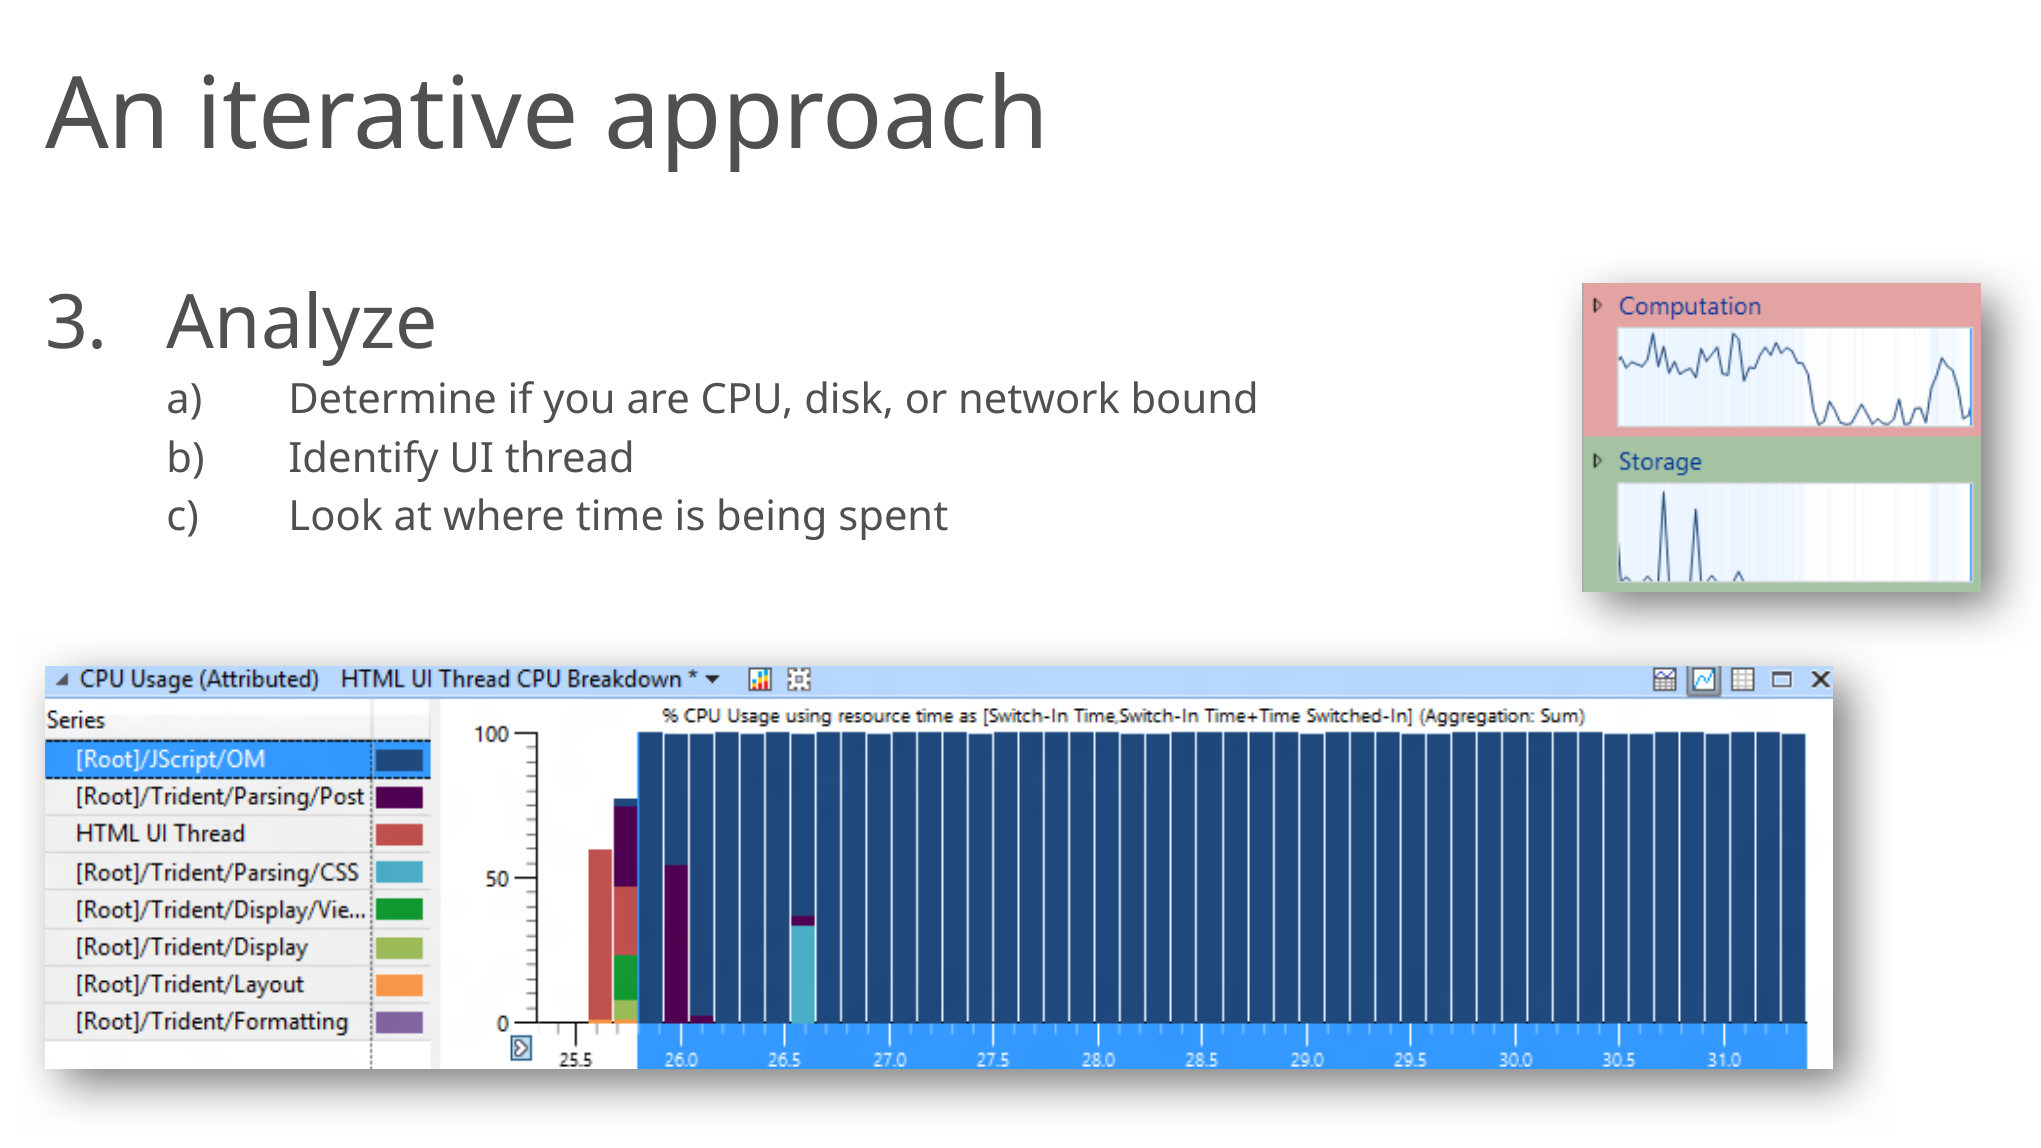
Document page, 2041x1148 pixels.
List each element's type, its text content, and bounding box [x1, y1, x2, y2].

picture [44, 666, 1833, 1069]
list Analyze Determine if you are CPU, disk, or network bound Identify UI thread Look at where time is being spent [45, 273, 1996, 1099]
title An iterative approach [45, 48, 1996, 199]
picture [1582, 283, 1981, 592]
